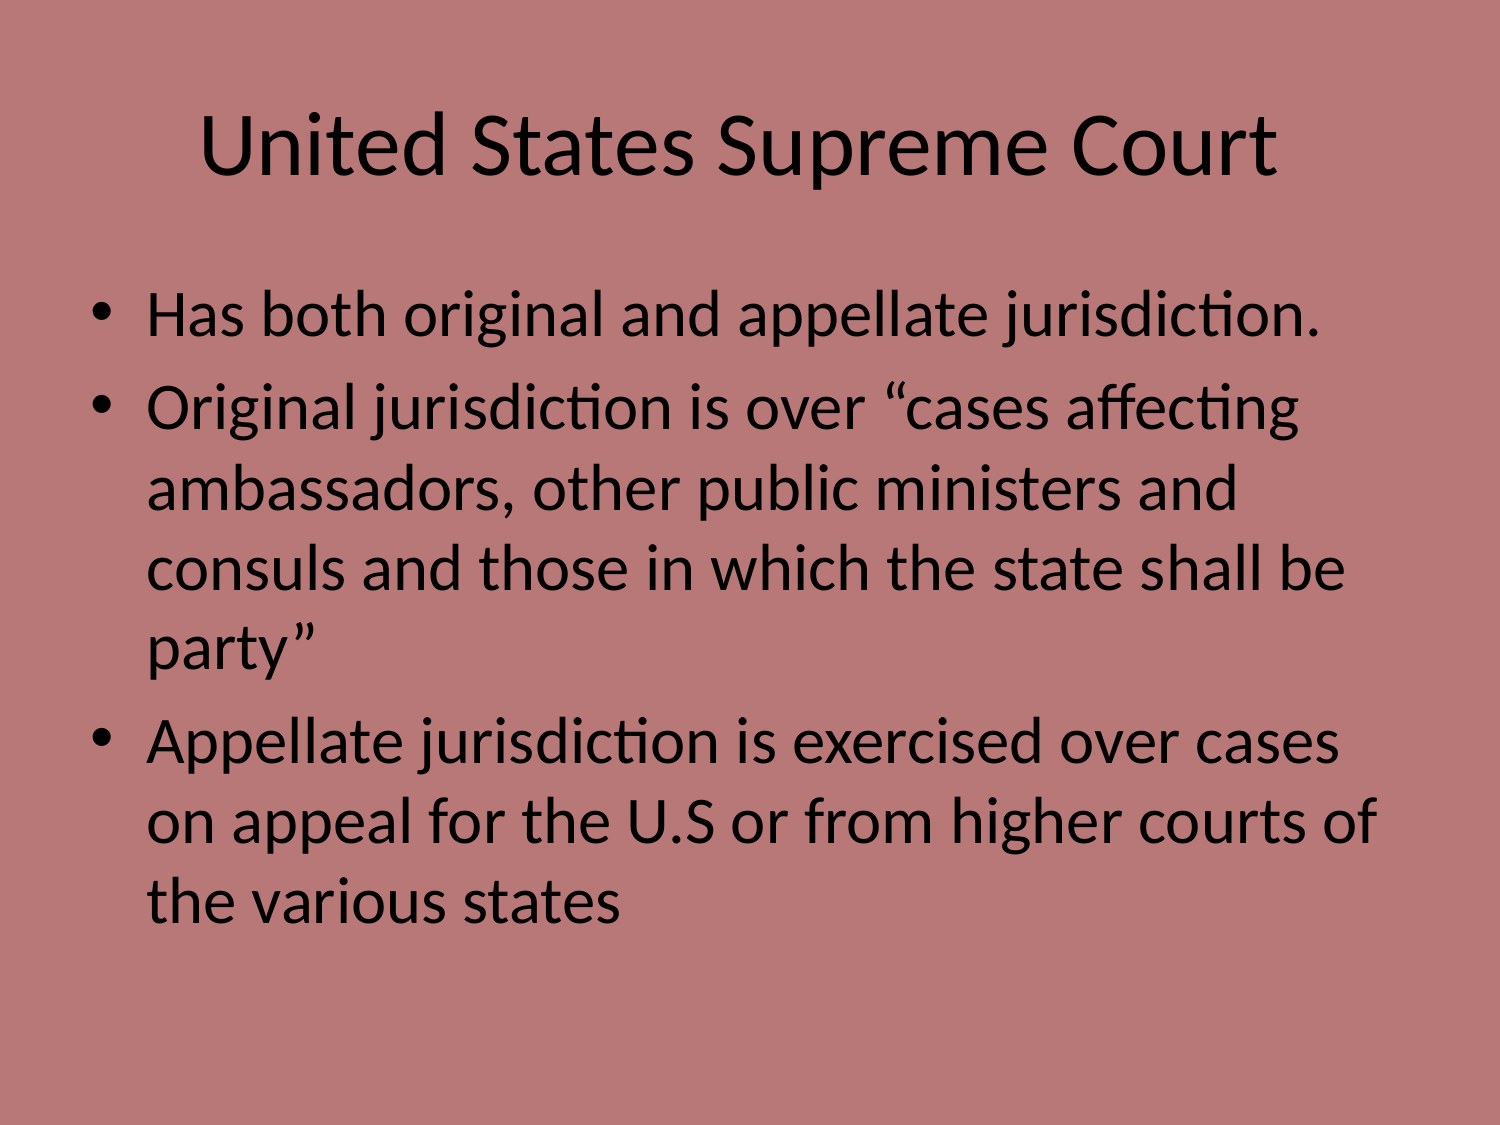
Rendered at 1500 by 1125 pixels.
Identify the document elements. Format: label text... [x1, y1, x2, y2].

list Has both original and appellate jurisdiction. Original jurisdiction is over “cases affecting ambassadors, other public ministers and consuls and those in which the state shall be party” Appellate jurisdiction is exercised over cases on appeal for the U.S or from higher courts of the various states [75, 262, 1425, 1005]
title United States Supreme Court [75, 45, 1425, 233]
